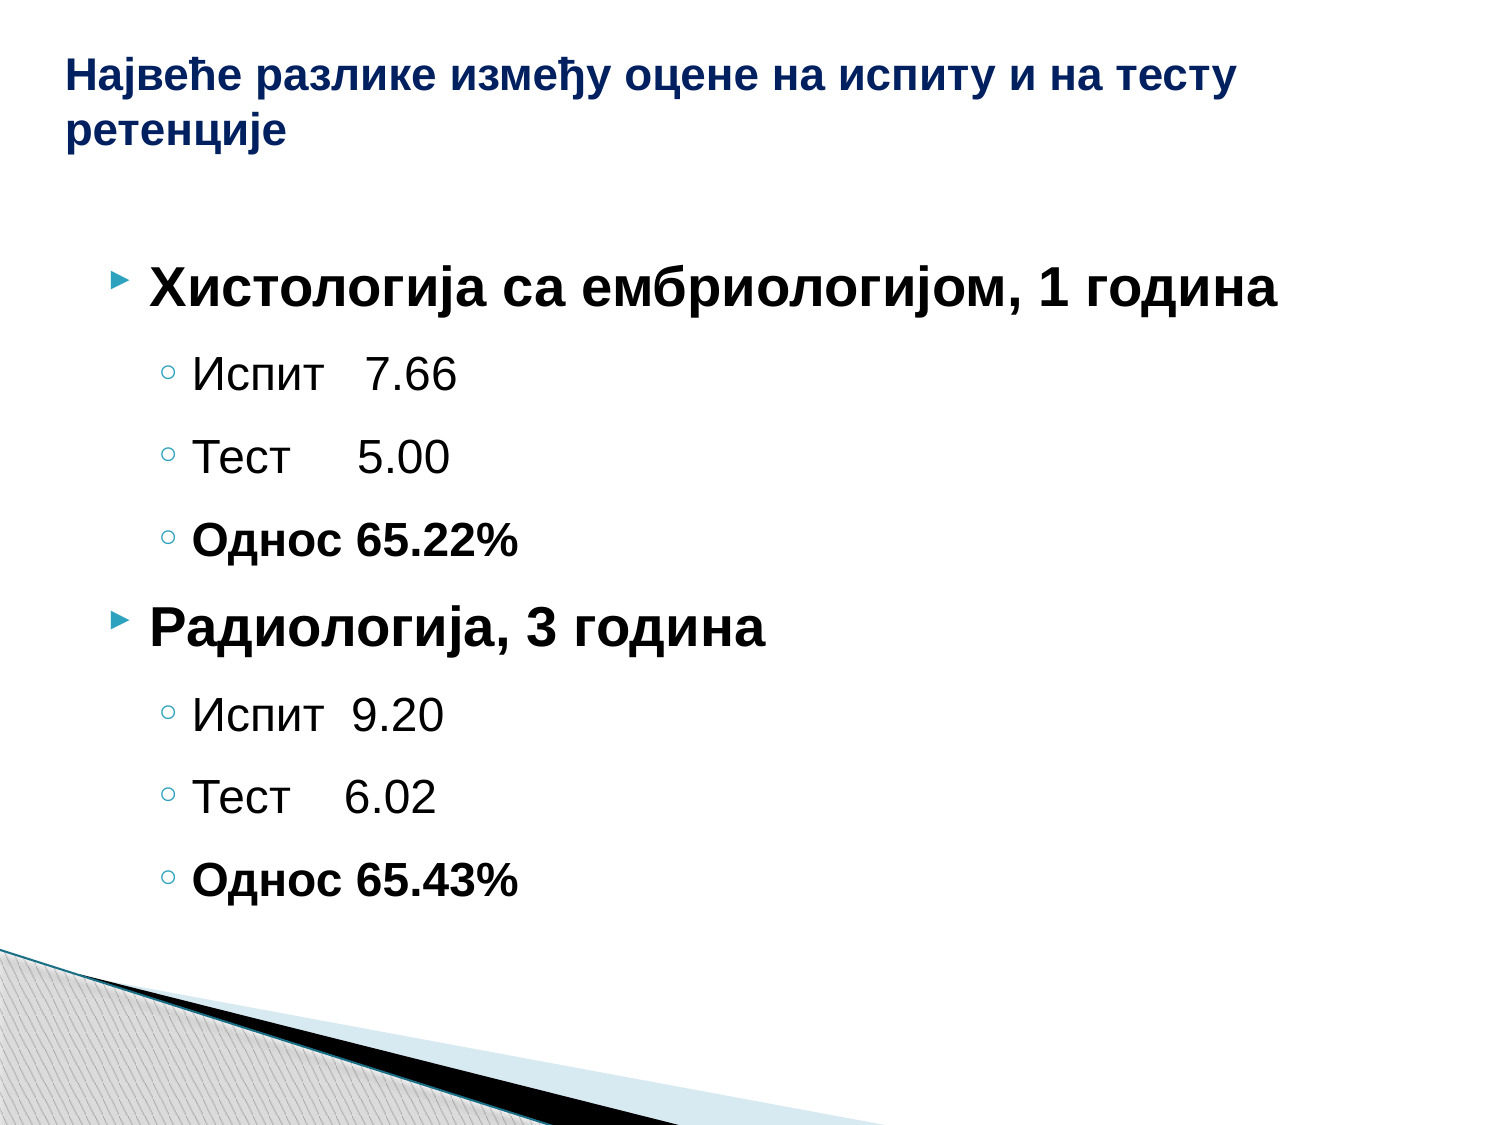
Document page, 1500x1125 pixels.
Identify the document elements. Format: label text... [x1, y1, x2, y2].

title Највеће разлике између оцене на испиту и на тесту ретенције [50, 37, 1400, 163]
list Хистологија са ембриологијом, 1 година Испит 7.66 Тест 5.00 Однос 65.22% Радиологија, 3 година Испит 9.20 Тест 6.02 Однос 65.43% [75, 243, 1425, 986]
